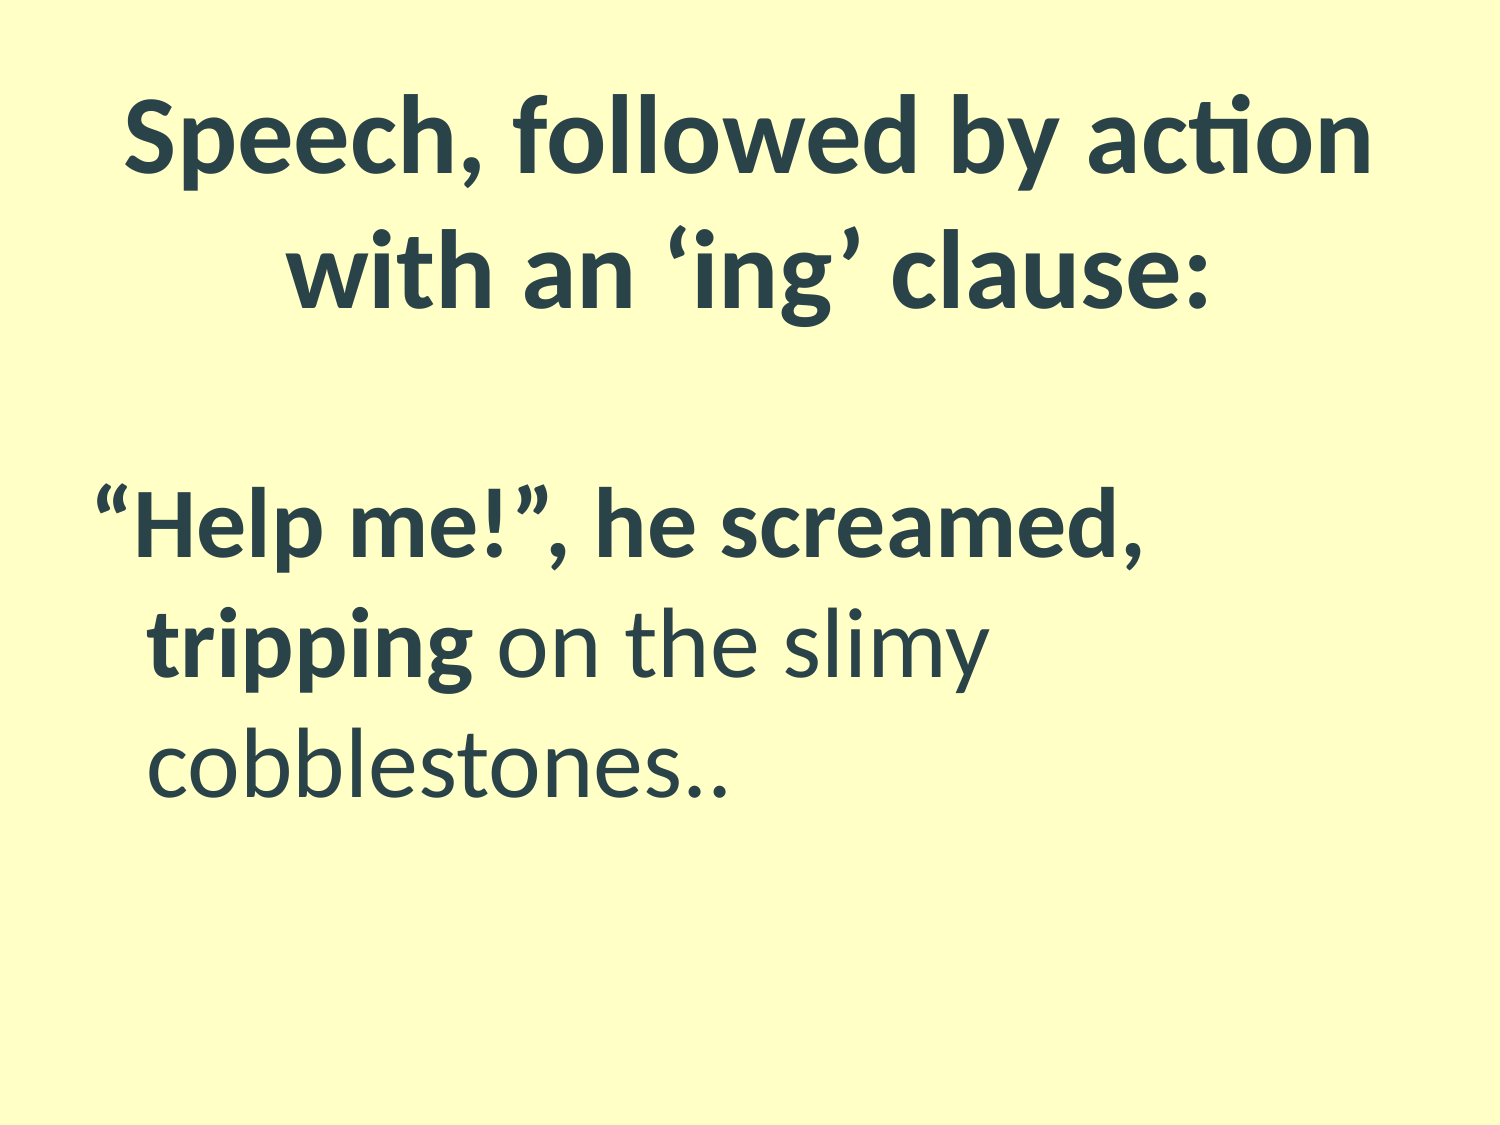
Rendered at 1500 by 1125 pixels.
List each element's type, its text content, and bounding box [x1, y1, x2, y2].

title Speech, followed by action with an ‘ing’ clause: [75, 75, 1425, 318]
list “Help me!”, he screamed, tripping on the slimy cobblestones.. [75, 450, 1425, 1125]
